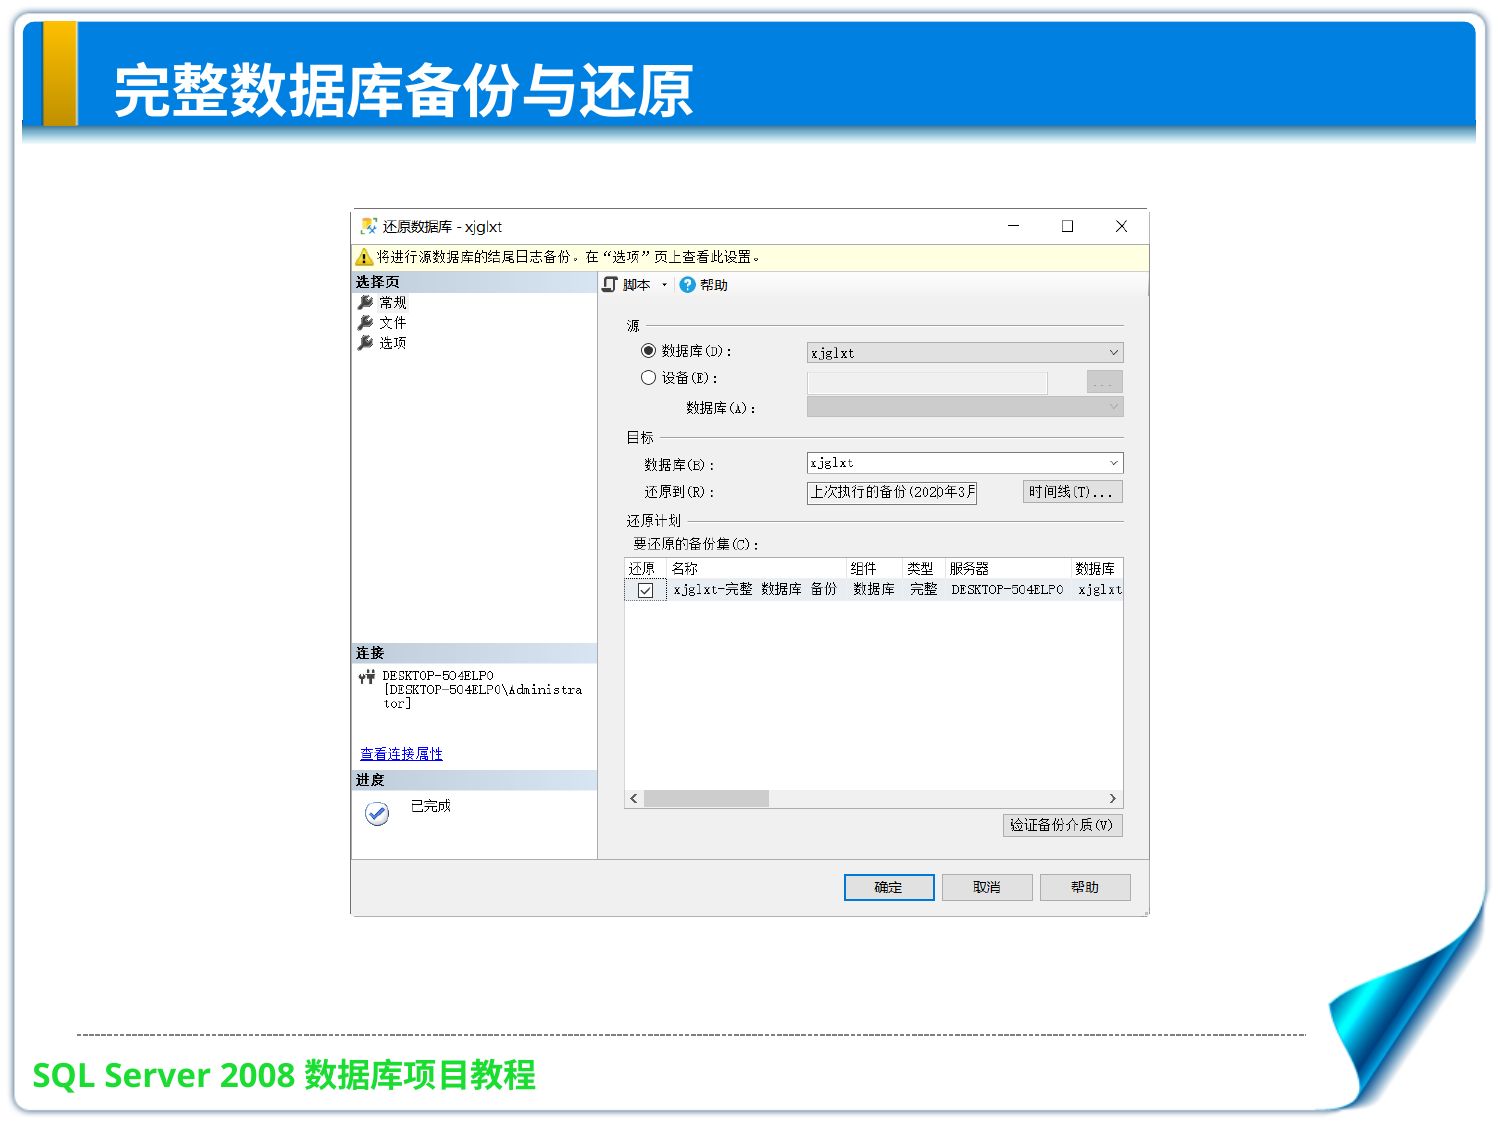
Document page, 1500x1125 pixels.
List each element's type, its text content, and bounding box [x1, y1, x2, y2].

text_box 完整数据库备份与还原 [98, 46, 711, 132]
picture [0, 0, 1500, 1125]
